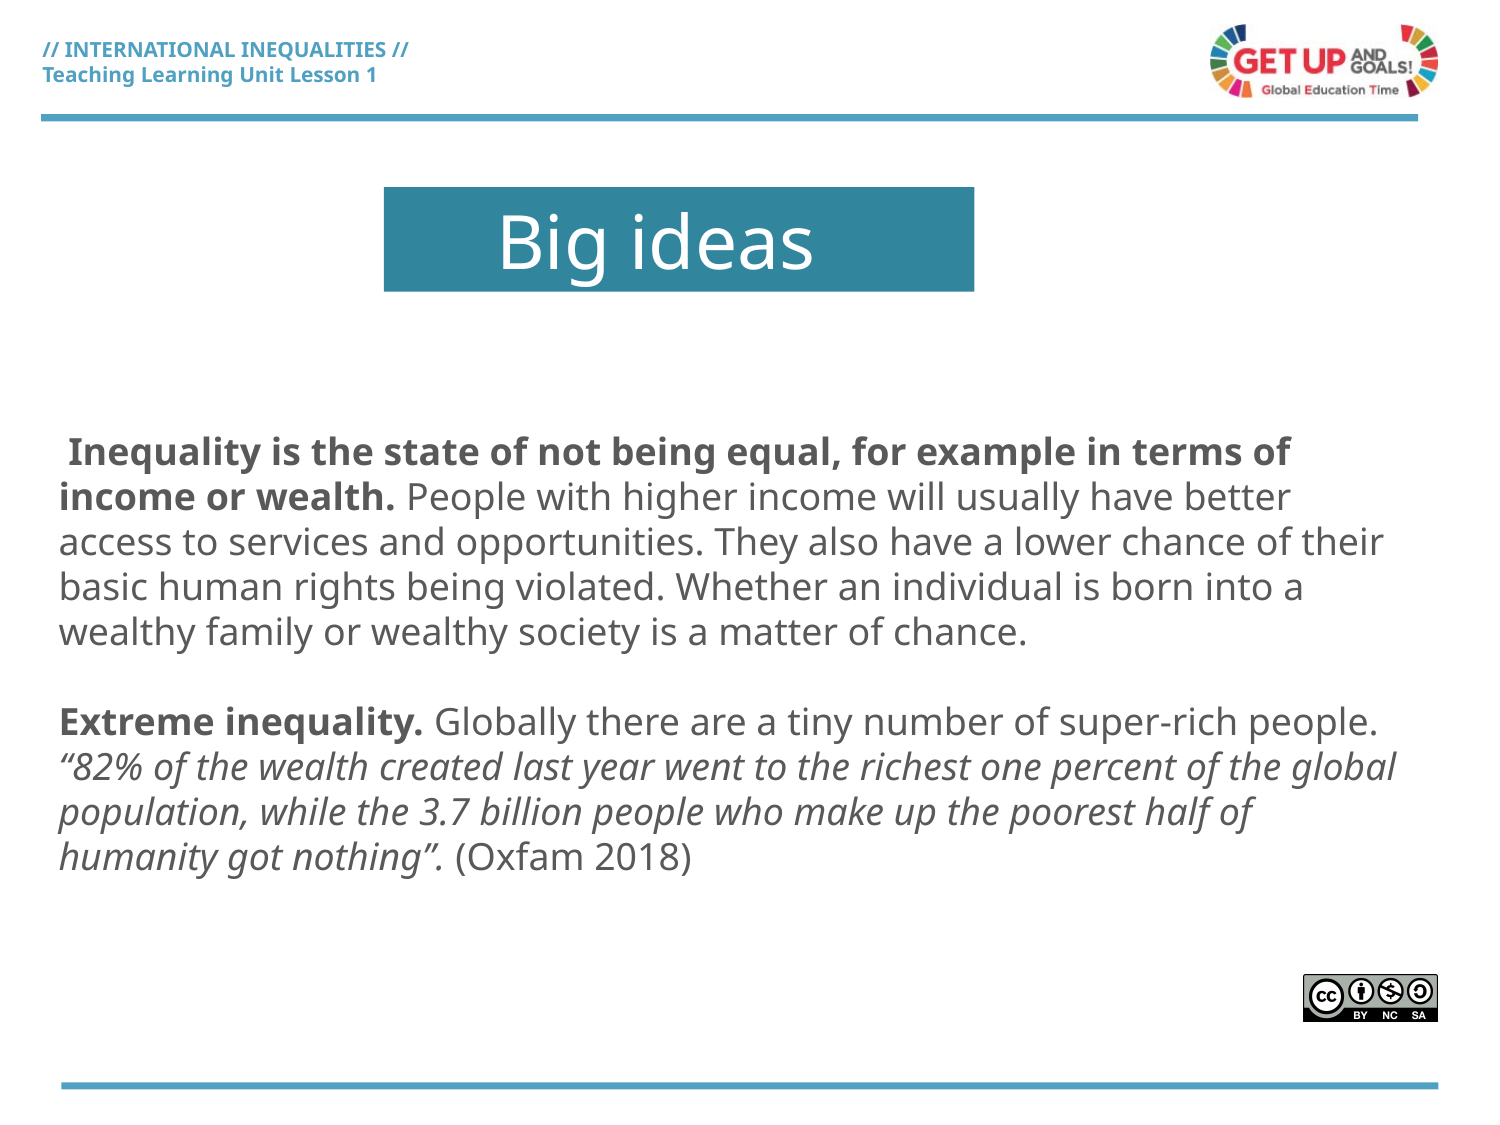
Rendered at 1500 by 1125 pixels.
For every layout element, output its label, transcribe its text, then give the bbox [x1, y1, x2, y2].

text_box [41, 114, 1419, 122]
text_box Big ideas [383, 187, 975, 292]
picture [1210, 24, 1438, 99]
text_box // INTERNATIONAL INEQUALITIES // Teaching Learning Unit Lesson 1 [29, 24, 492, 115]
text_box [61, 1082, 1439, 1090]
picture [1302, 974, 1438, 1022]
text_box Inequality is the state of not being equal, for example in terms of income or wealth. People with higher income will usually have better access to services and opportunities. They also have a lower chance of their basic human rights being violated. Whether an individual is born into a wealthy family or wealthy society is a matter of chance. Extreme inequality. Globally there are a tiny number of super-rich people. “82% of the wealth created last year went to the richest one percent of the global population, while the 3.7 billion people who make up the poorest half of humanity got nothing”. (Oxfam 2018) [43, 420, 1419, 886]
